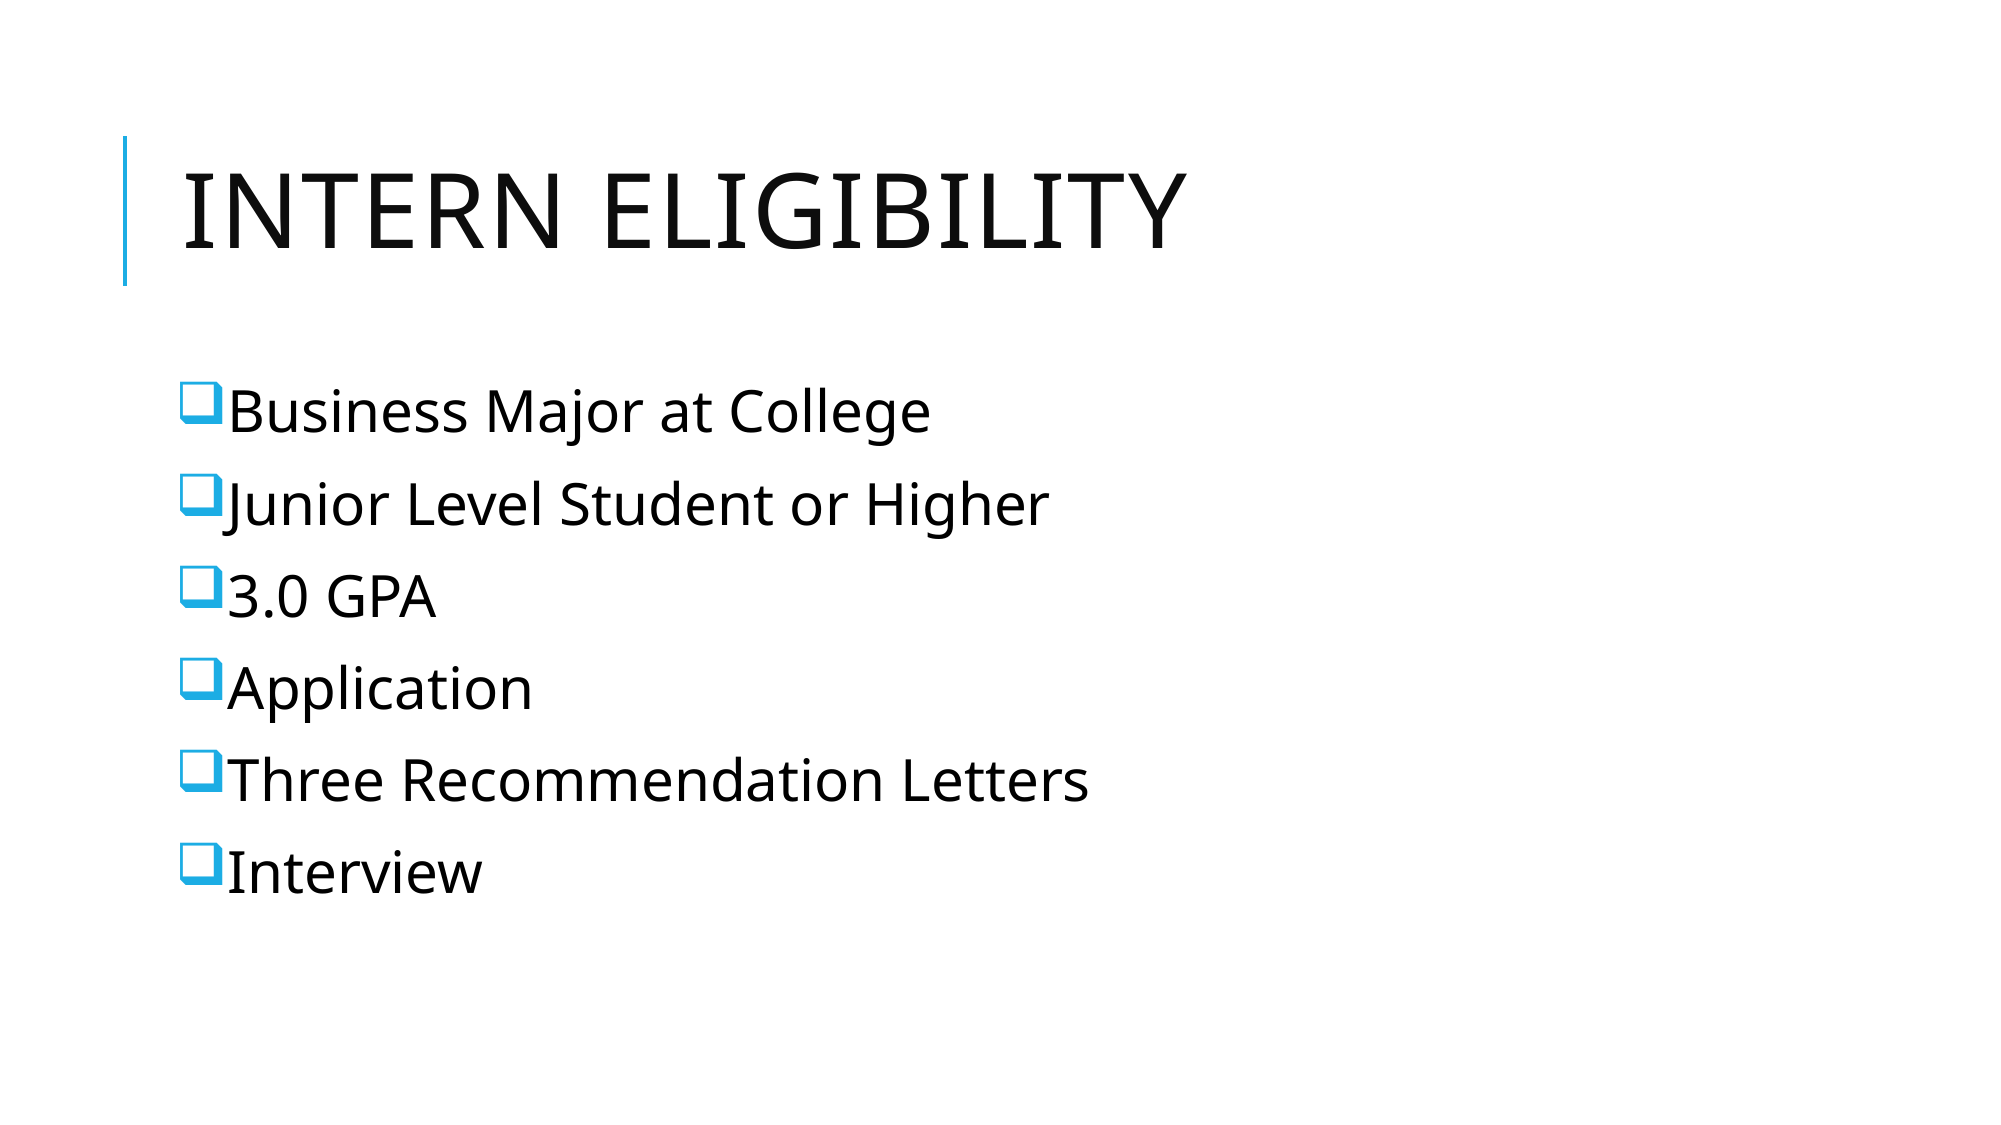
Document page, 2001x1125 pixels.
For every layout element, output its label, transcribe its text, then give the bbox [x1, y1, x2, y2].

title Intern eligibility [168, 96, 1763, 342]
list Business Major at College Junior Level Student or Higher 3.0 GPA Application Three Recommendation Letters Interview [168, 375, 1763, 1035]
